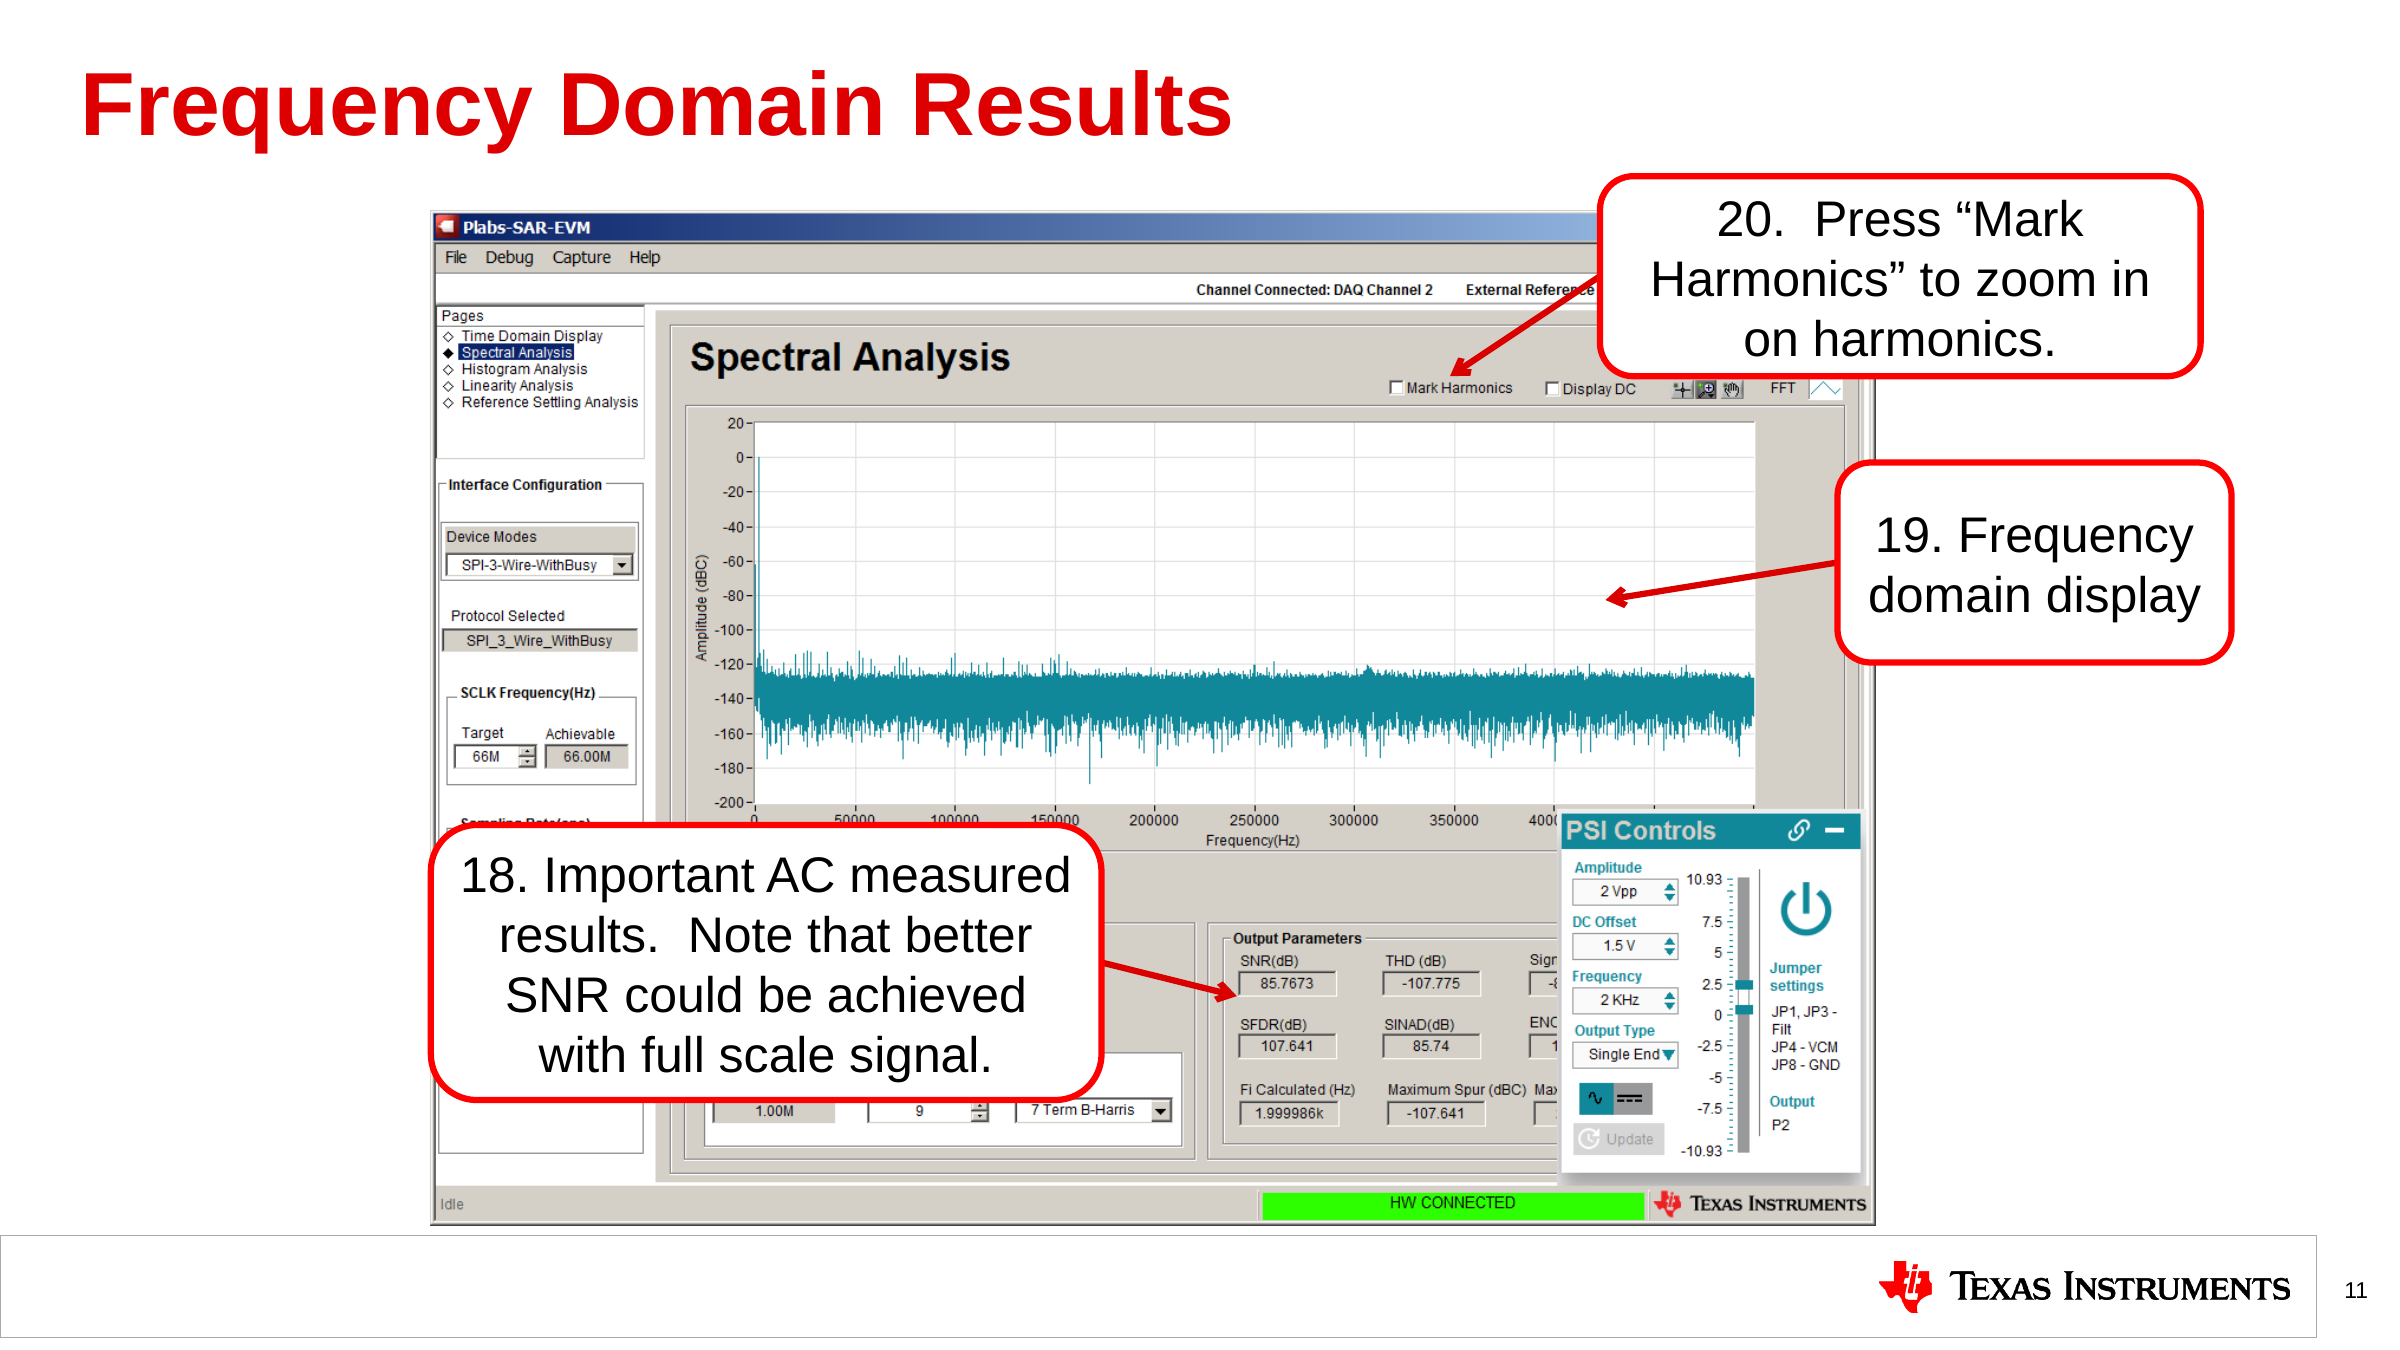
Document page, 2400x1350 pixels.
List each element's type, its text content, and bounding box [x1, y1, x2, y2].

picture [1879, 1307, 2290, 1313]
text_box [430, 824, 1238, 1101]
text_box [1449, 175, 2201, 377]
title Frequency Domain Results [60, 27, 2282, 189]
picture [430, 210, 1876, 1227]
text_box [1605, 462, 2232, 663]
picture [1879, 1261, 2290, 1265]
slide_number 11 [1828, 1265, 2389, 1307]
